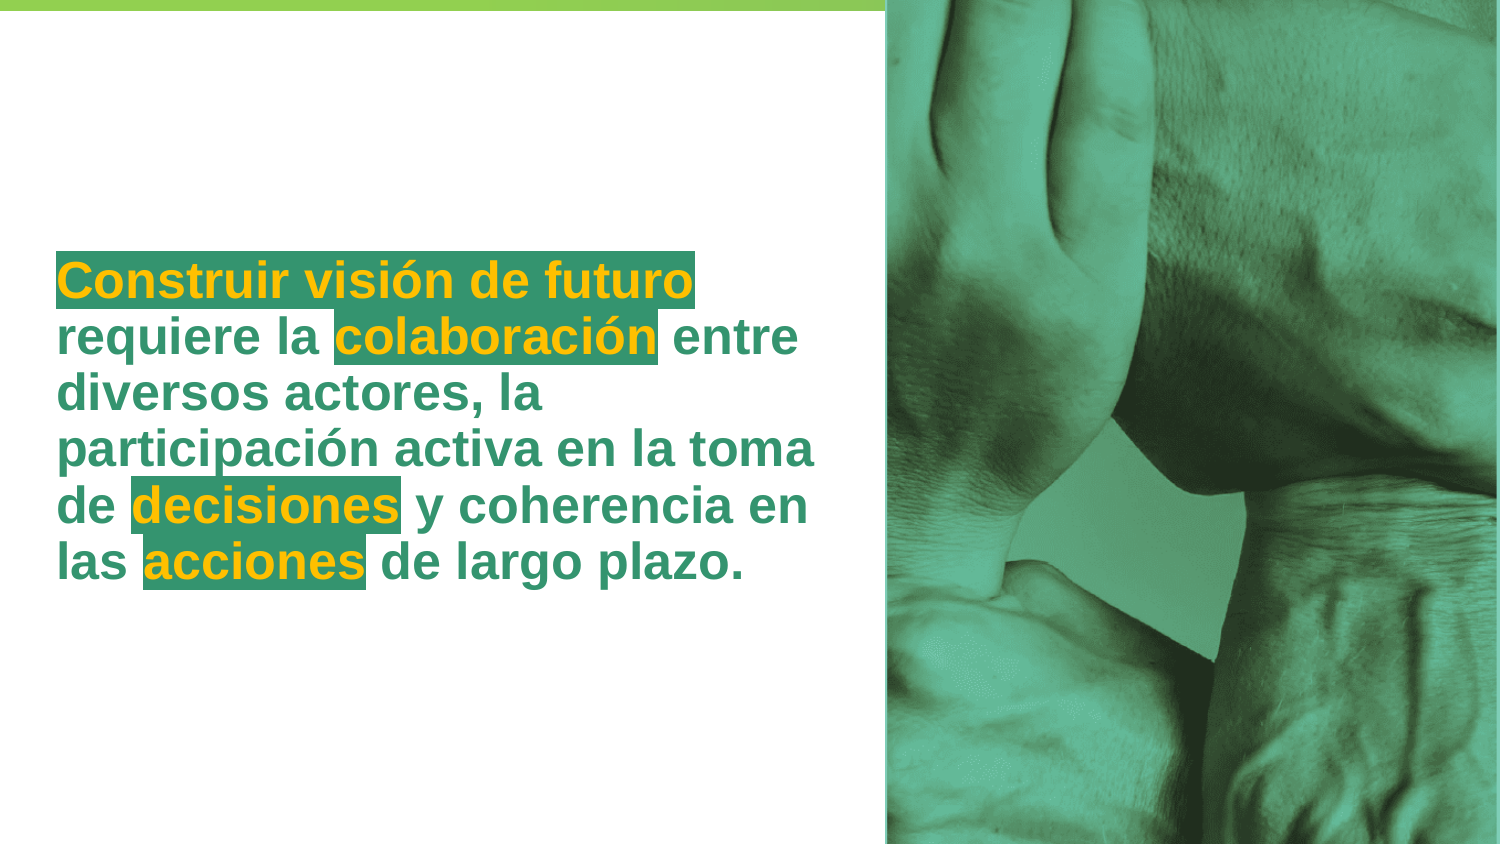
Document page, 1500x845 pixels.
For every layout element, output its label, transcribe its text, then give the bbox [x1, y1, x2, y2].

text_box Construir visión de futuro requiere la colaboración entre diversos actores, la participación activa en la toma de decisiones y coherencia en las acciones de largo plazo. [41, 63, 873, 781]
picture [884, 0, 1500, 844]
